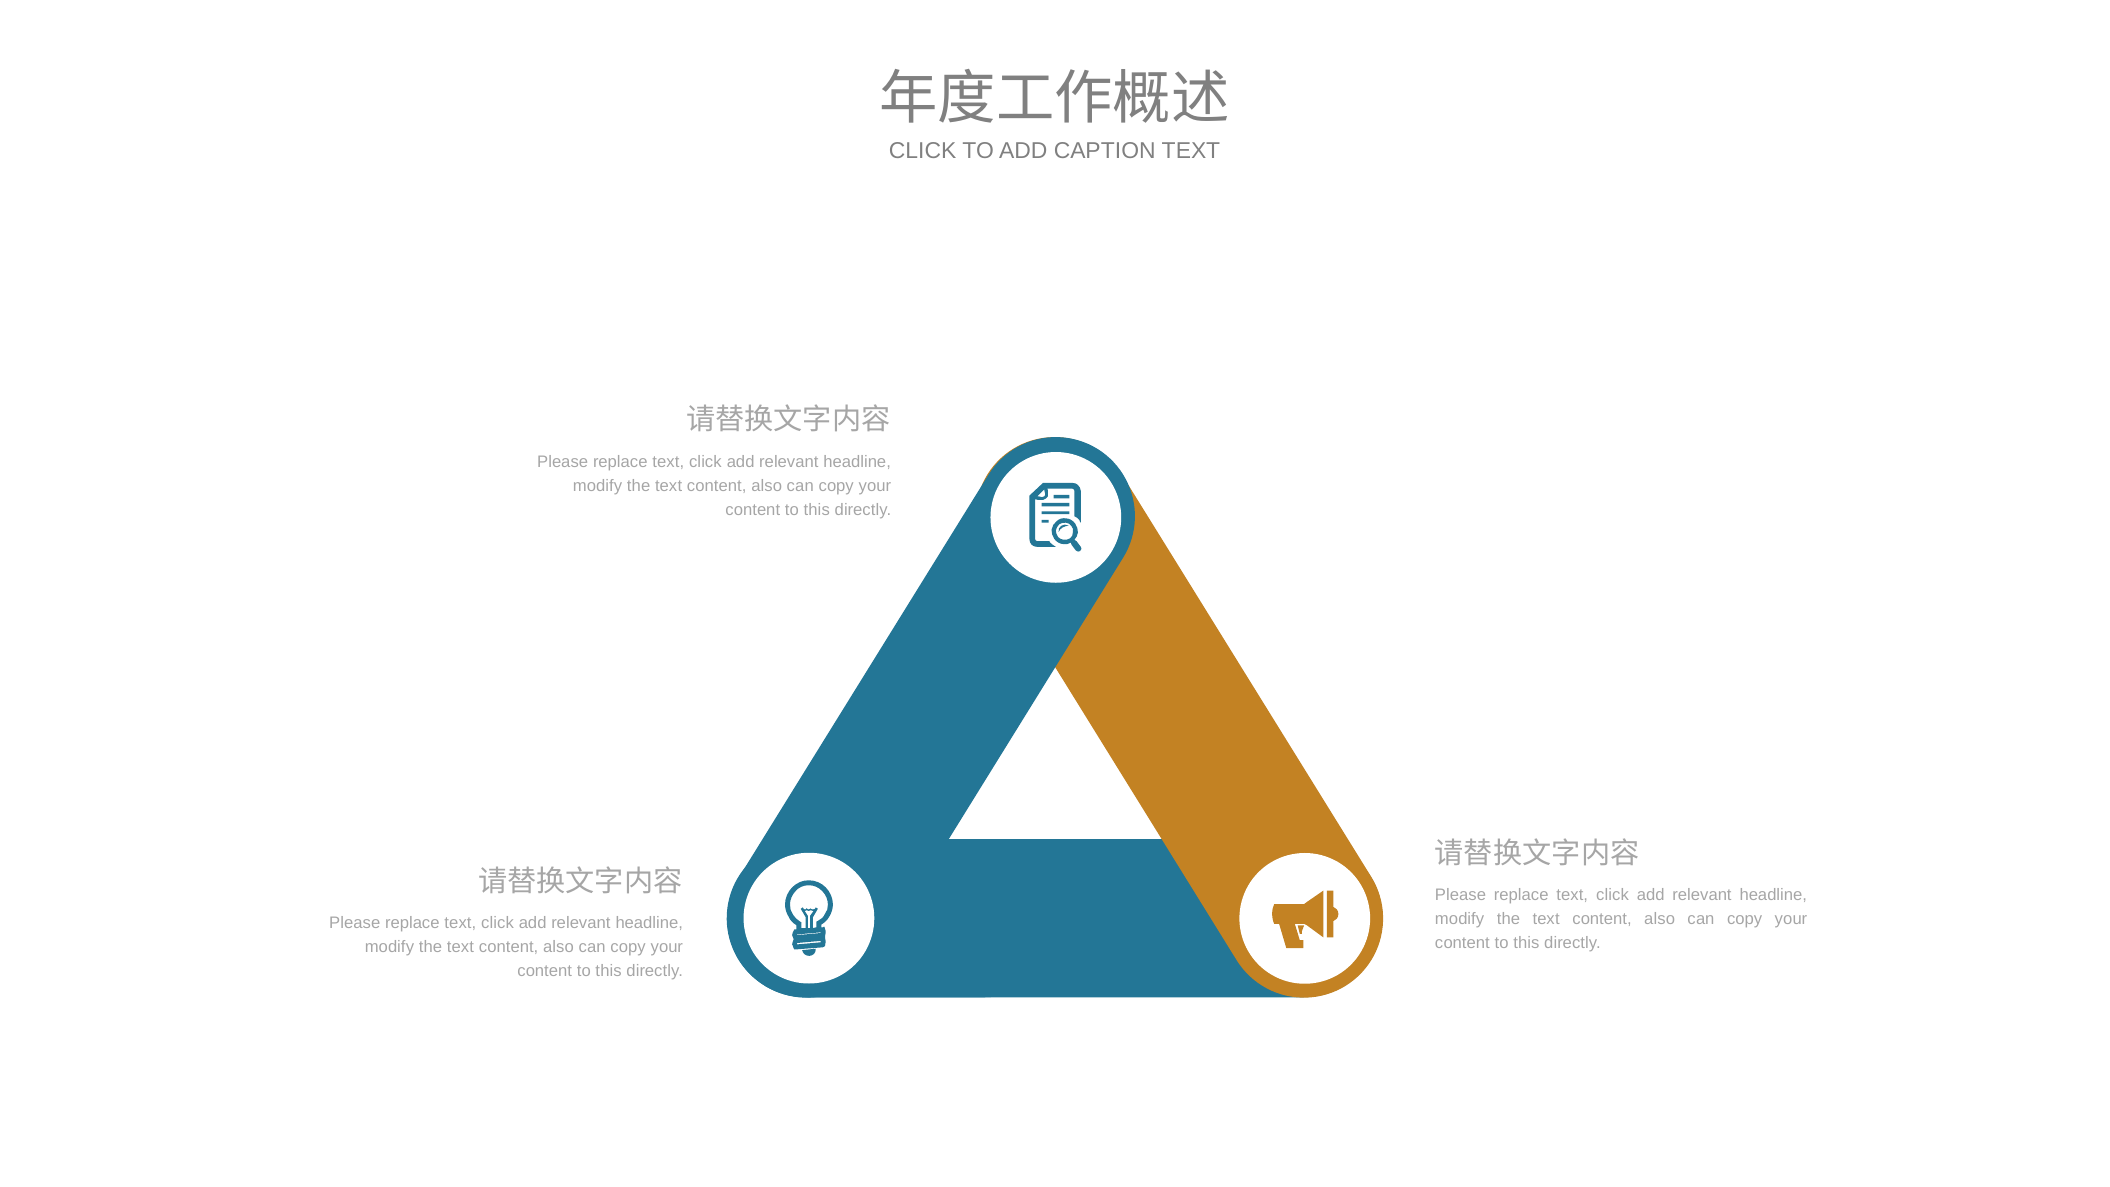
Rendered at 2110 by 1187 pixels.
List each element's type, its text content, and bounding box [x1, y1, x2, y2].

text_box 年度工作概述 [865, 60, 1245, 131]
text_box CLICK TO ADD CAPTION TEXT [865, 135, 1245, 163]
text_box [726, 401, 1383, 1034]
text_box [518, 386, 907, 525]
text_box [310, 847, 699, 986]
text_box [1420, 819, 1823, 959]
